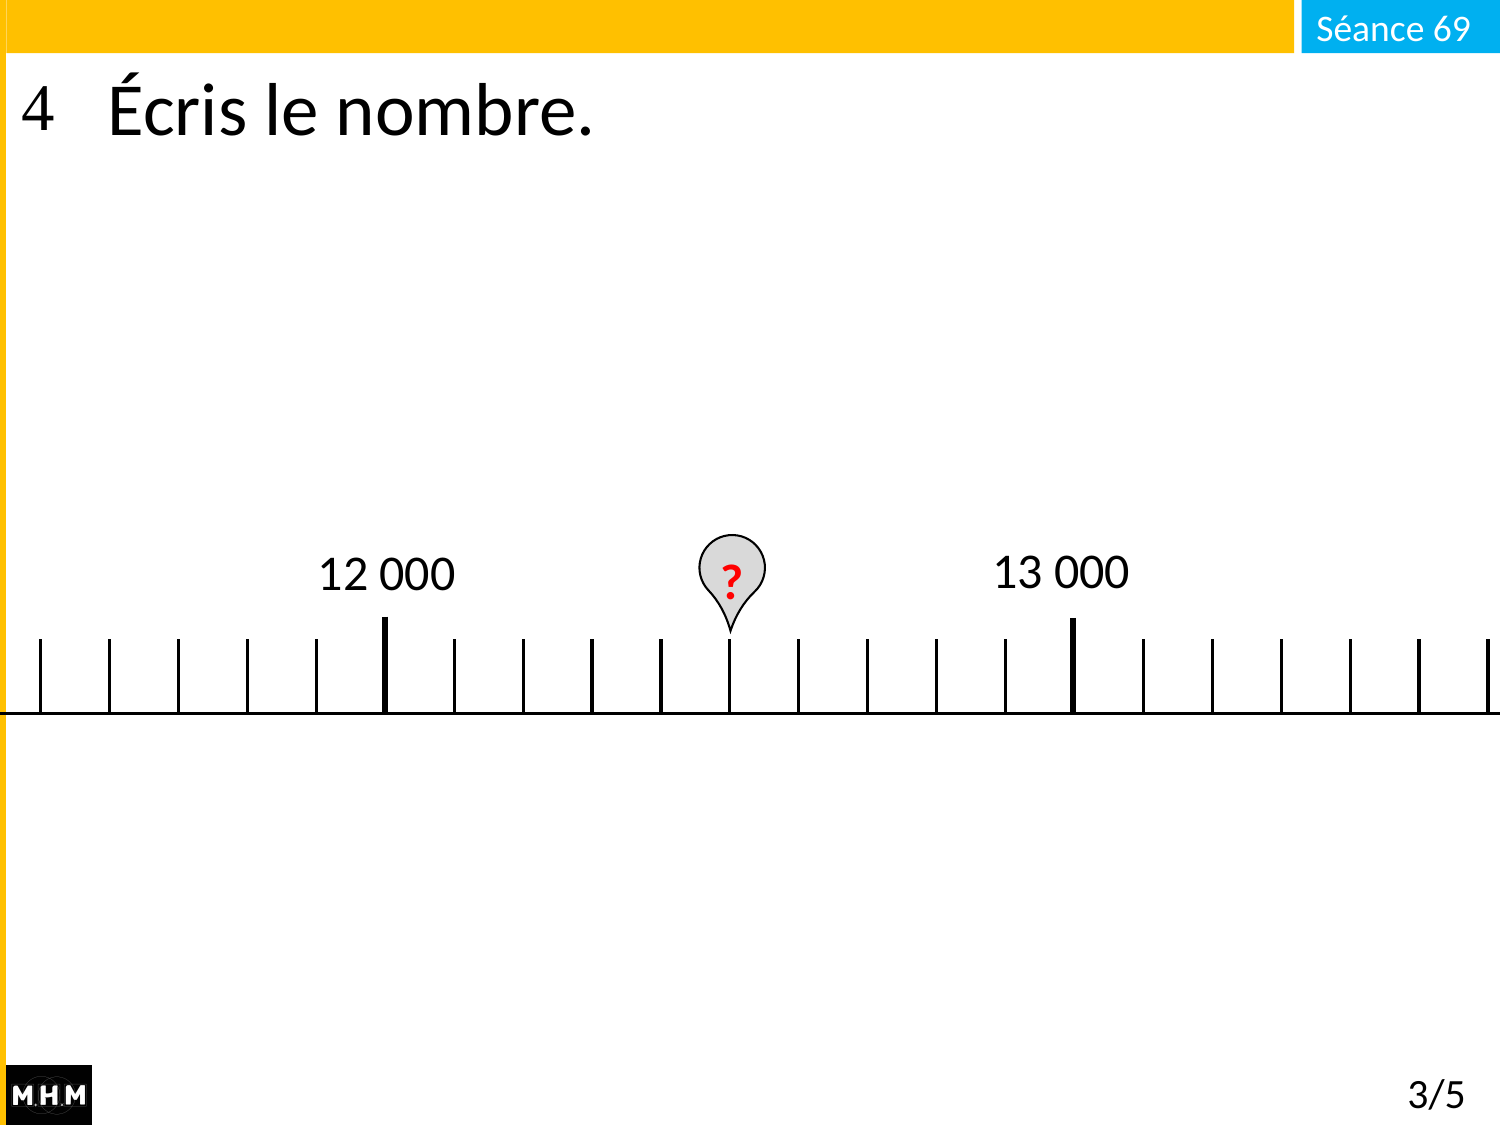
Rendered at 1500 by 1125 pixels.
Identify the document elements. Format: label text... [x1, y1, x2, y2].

text_box 12 000 [303, 533, 522, 609]
text_box 13 000 [977, 531, 1197, 606]
title Écris le nombre. [92, 29, 1387, 192]
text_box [0, 616, 1500, 715]
list 3/5 [1373, 1064, 1500, 1125]
picture [6, 1065, 92, 1125]
text_box [710, 533, 755, 542]
text_box [698, 547, 705, 588]
text_box ? [705, 542, 779, 616]
